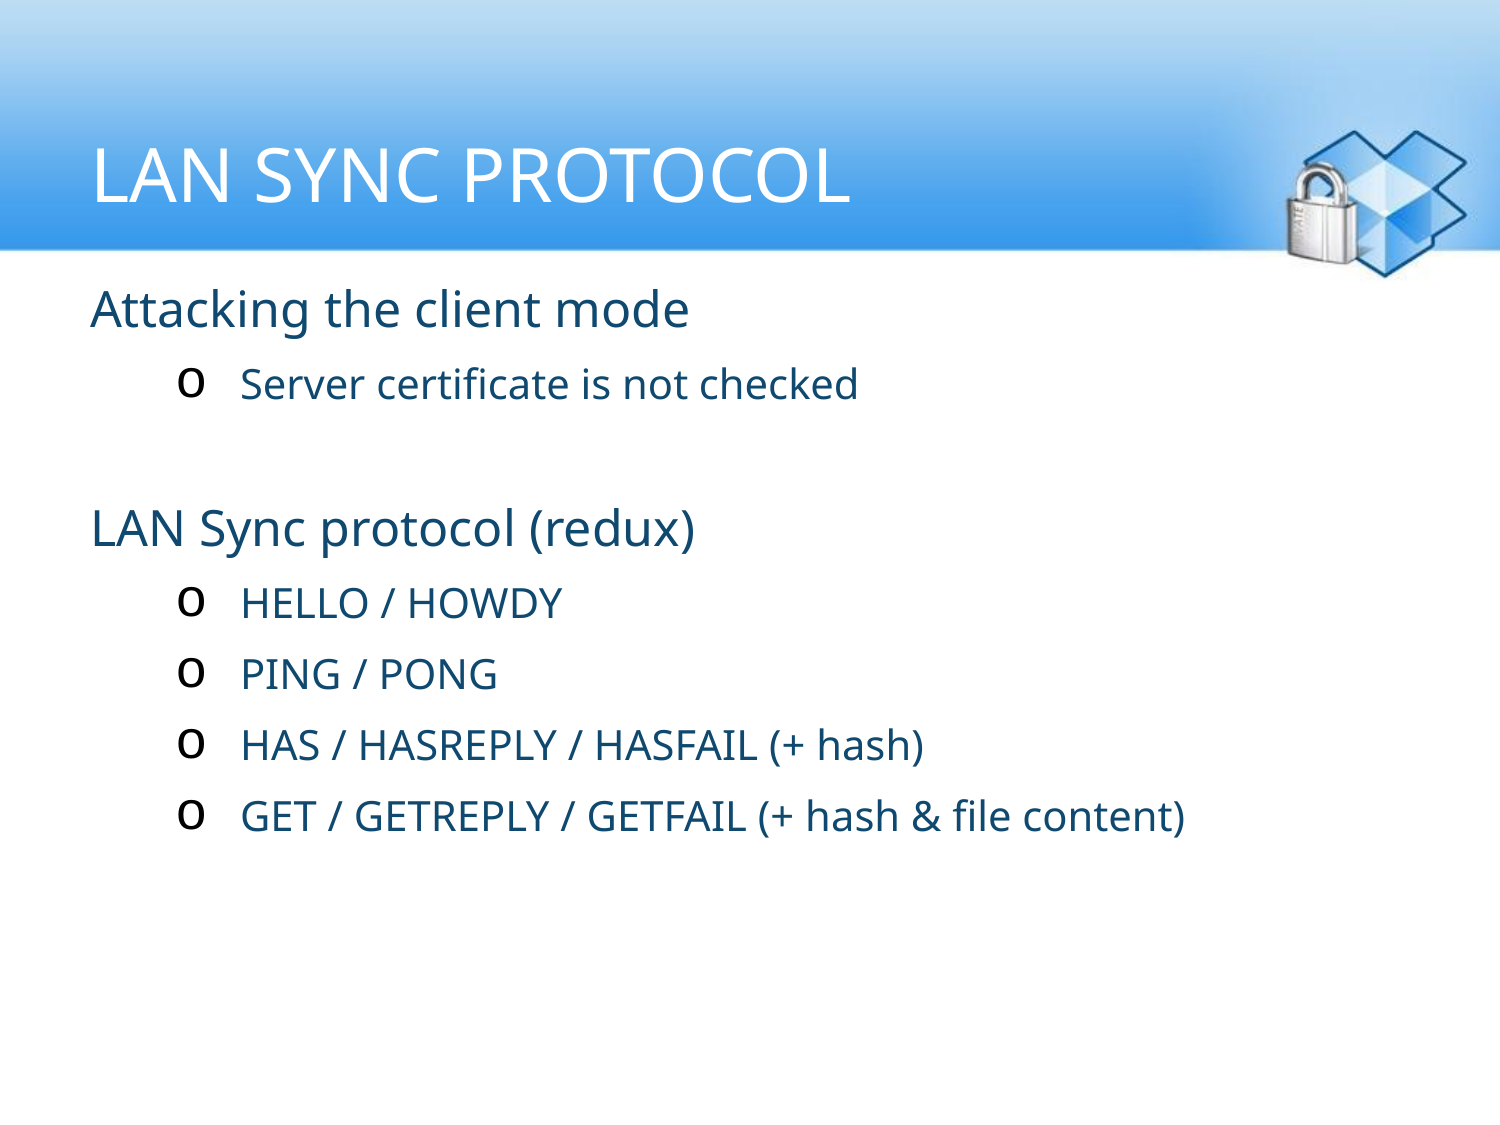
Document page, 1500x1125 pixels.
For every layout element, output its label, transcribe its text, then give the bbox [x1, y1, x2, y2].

picture [0, 0, 1500, 1125]
title LAN Sync protOcol [75, 45, 1425, 233]
list Attacking the client mode Server certificate is not checked LAN Sync protocol (redux) HELLO / HOWDY PING / PONG HAS / HASREPLY / HASFAIL (+ hash) GET / GETREPLY / GETFAIL (+ hash & file content) [75, 262, 1425, 1078]
